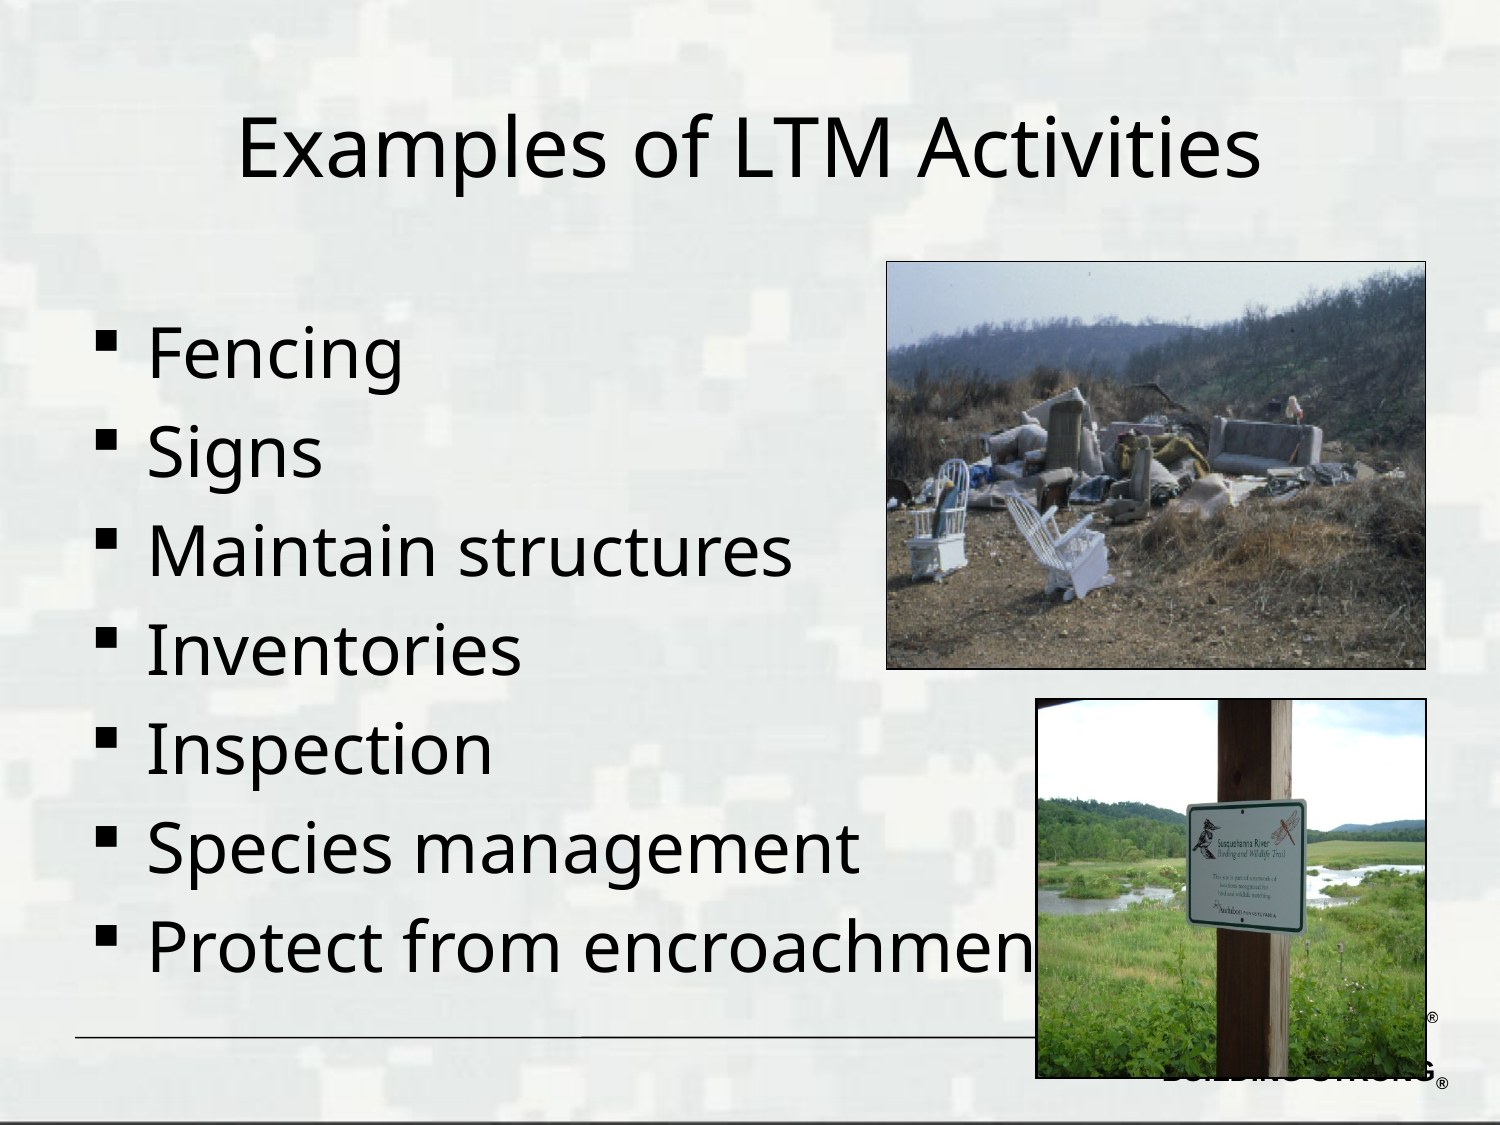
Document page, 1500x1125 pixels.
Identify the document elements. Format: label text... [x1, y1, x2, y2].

title Examples of LTM Activities [74, 49, 1426, 238]
picture [0, 0, 1500, 1125]
list Fencing Signs Maintain structures Inventories Inspection Species management Protect from encroachment [74, 299, 1426, 1063]
